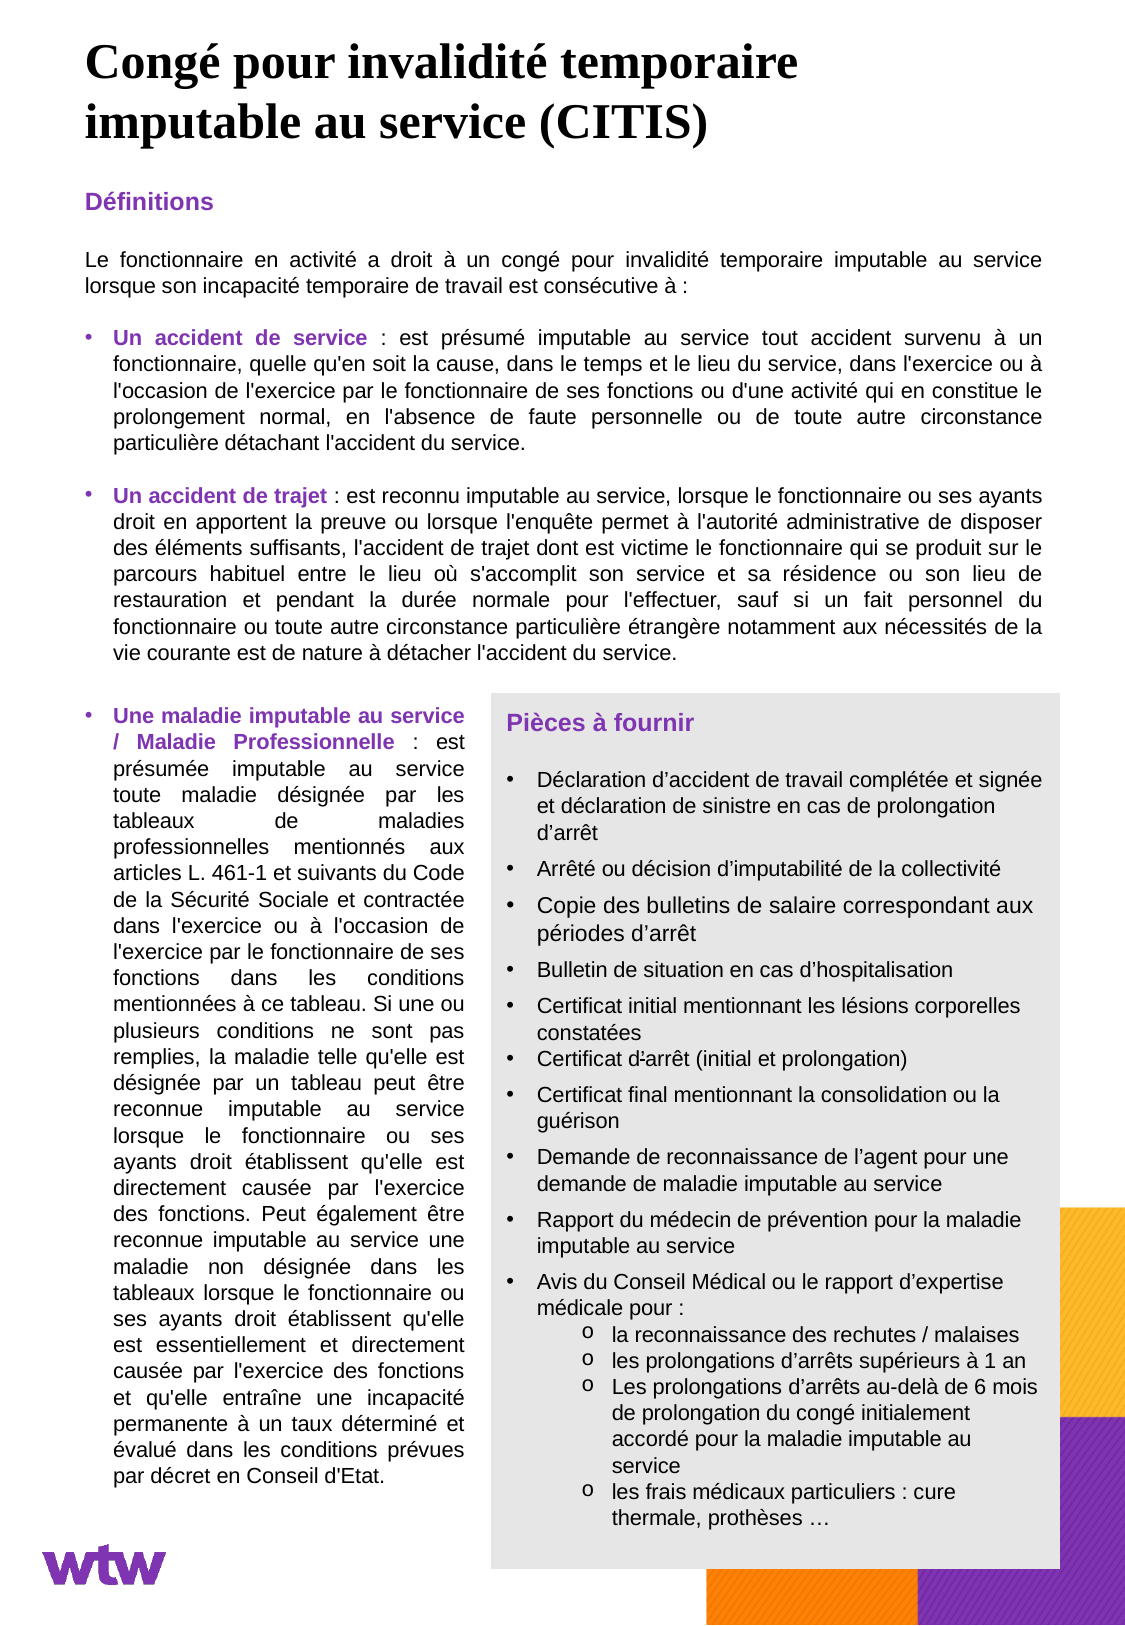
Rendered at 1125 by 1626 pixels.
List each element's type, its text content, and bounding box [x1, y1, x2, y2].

text_box Définitions Le fonctionnaire en activité a droit à un congé pour invalidité temporaire imputable au service lorsque son incapacité temporaire de travail est consécutive à : Un accident de service : est présumé imputable au service tout accident survenu à un fonctionnaire, quelle qu'en soit la cause, dans le temps et le lieu du service, dans l'exercice ou à l'occasion de l'exercice par le fonctionnaire de ses fonctions ou d'une activité qui en constitue le prolongement normal, en l'absence de faute personnelle ou de toute autre circonstance particulière détachant l'accident du service. Un accident de trajet : est reconnu imputable au service, lorsque le fonctionnaire ou ses ayants droit en apportent la preuve ou lorsque l'enquête permet à l'autorité administrative de disposer des éléments suffisants, l'accident de trajet dont est victime le fonctionnaire qui se produit sur le parcours habituel entre le lieu où s'accomplit son service et sa résidence ou son lieu de restauration et pendant la durée normale pour l'effectuer, sauf si un fait personnel du fonctionnaire ou toute autre circonstance particulière étrangère notamment aux nécessités de la vie courante est de nature à détacher l'accident du service. [70, 177, 1059, 673]
text_box Pièces à fournir Déclaration d’accident de travail complétée et signée et déclaration de sinistre en cas de prolongation d’arrêt Arrêté ou décision d’imputabilité de la collectivité Copie des bulletins de salaire correspondant aux périodes d’arrêt Bulletin de situation en cas d’hospitalisation Certificat initial mentionnant les lésions corporelles constatées Certificat d’arrêt (initial et prolongation) Certificat final mentionnant la consolidation ou la guérison Demande de reconnaissance de l’agent pour une demande de maladie imputable au service Rapport du médecin de prévention pour la maladie imputable au service Avis du Conseil Médical ou le rapport d’expertise médicale pour : la reconnaissance des rechutes / malaises les prolongations d’arrêts supérieurs à 1 an Les prolongations d’arrêts au-delà de 6 mois de prolongation du congé initialement accordé pour la maladie imputable au service les frais médicaux particuliers : cure thermale, prothèses … [491, 693, 1060, 1569]
text_box Congé pour invalidité temporaire imputable au service (CITIS) [70, 0, 835, 177]
picture [706, 1207, 1125, 1625]
text_box Une maladie imputable au service / Maladie Professionnelle : est présumée imputable au service toute maladie désignée par les tableaux de maladies professionnelles mentionnés aux articles L. 461-1 et suivants du Code de la Sécurité Sociale et contractée dans l'exercice ou à l'occasion de l'exercice par le fonctionnaire de ses fonctions dans les conditions mentionnées à ce tableau. Si une ou plusieurs conditions ne sont pas remplies, la maladie telle qu'elle est désignée par un tableau peut être reconnue imputable au service lorsque le fonctionnaire ou ses ayants droit établissent qu'elle est directement causée par l'exercice des fonctions. Peut également être reconnue imputable au service une maladie non désignée dans les tableaux lorsque le fonctionnaire ou ses ayants droit établissent qu'elle est essentiellement et directement causée par l'exercice des fonctions et qu'elle entraîne une incapacité permanente à un taux déterminé et évalué dans les conditions prévues par décret en Conseil d'Etat. [70, 694, 480, 1496]
picture [42, 1544, 166, 1585]
